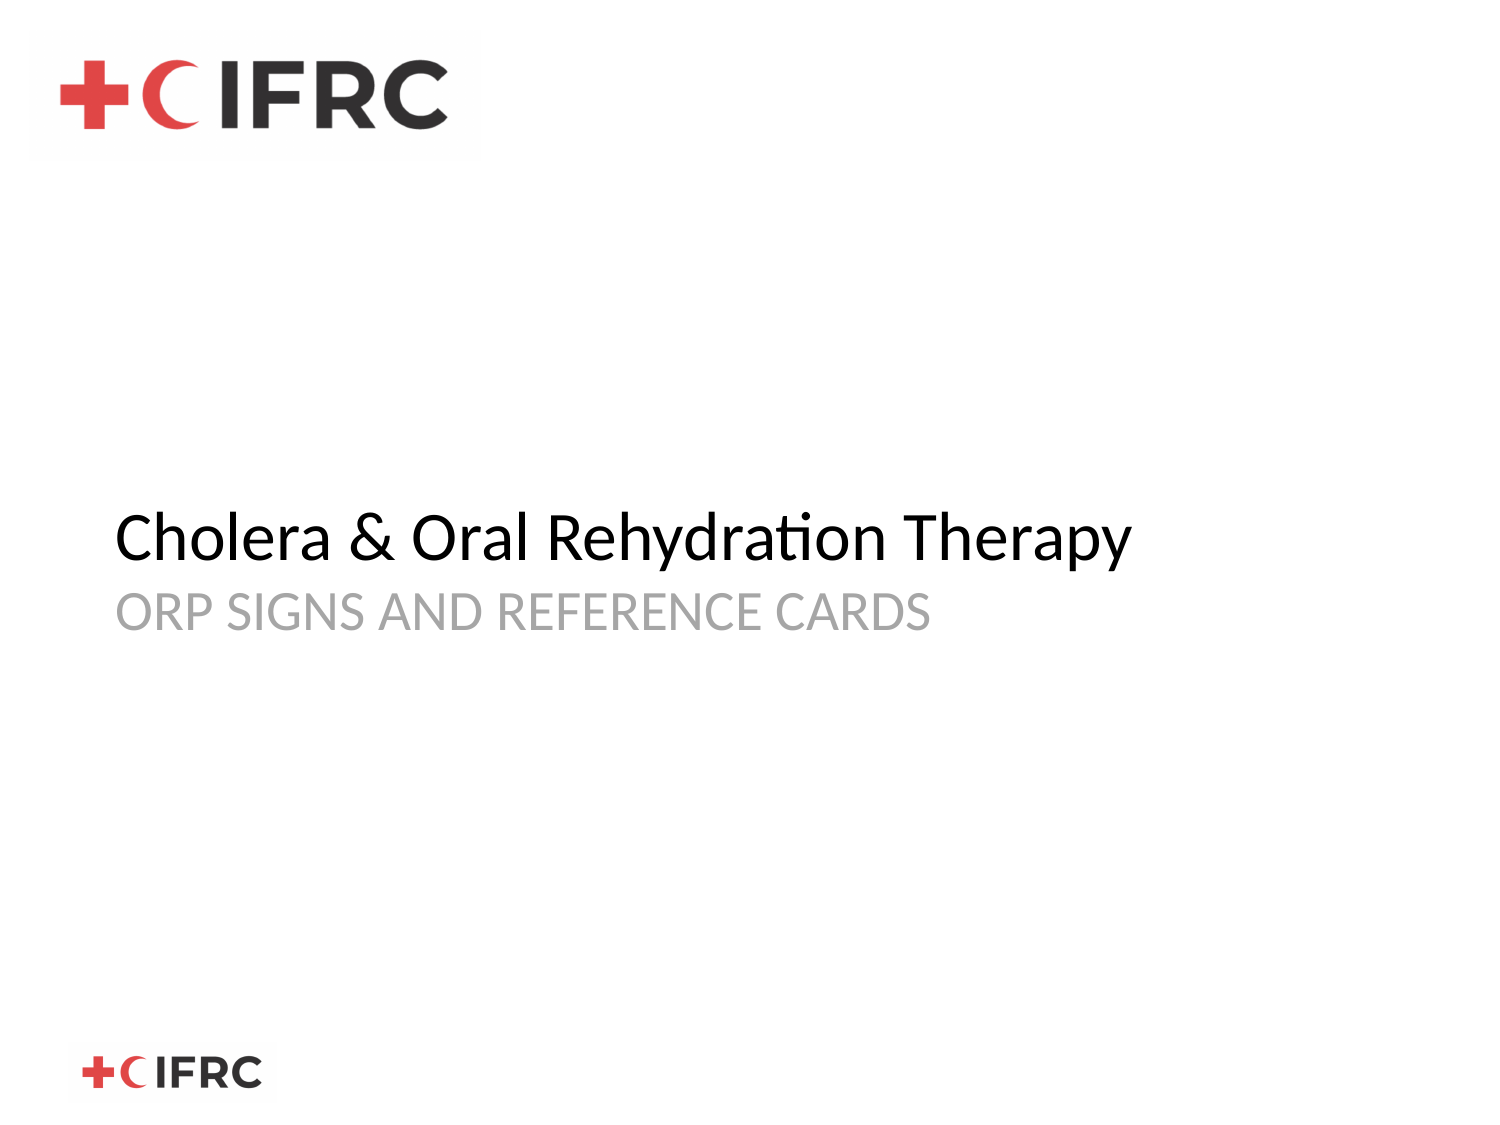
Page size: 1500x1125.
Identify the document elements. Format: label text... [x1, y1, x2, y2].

picture [29, 30, 481, 162]
picture [68, 1042, 277, 1103]
title Cholera & Oral Rehydration Therapy ORP SIGNS AND REFERENCE CARDS [100, 479, 1447, 721]
